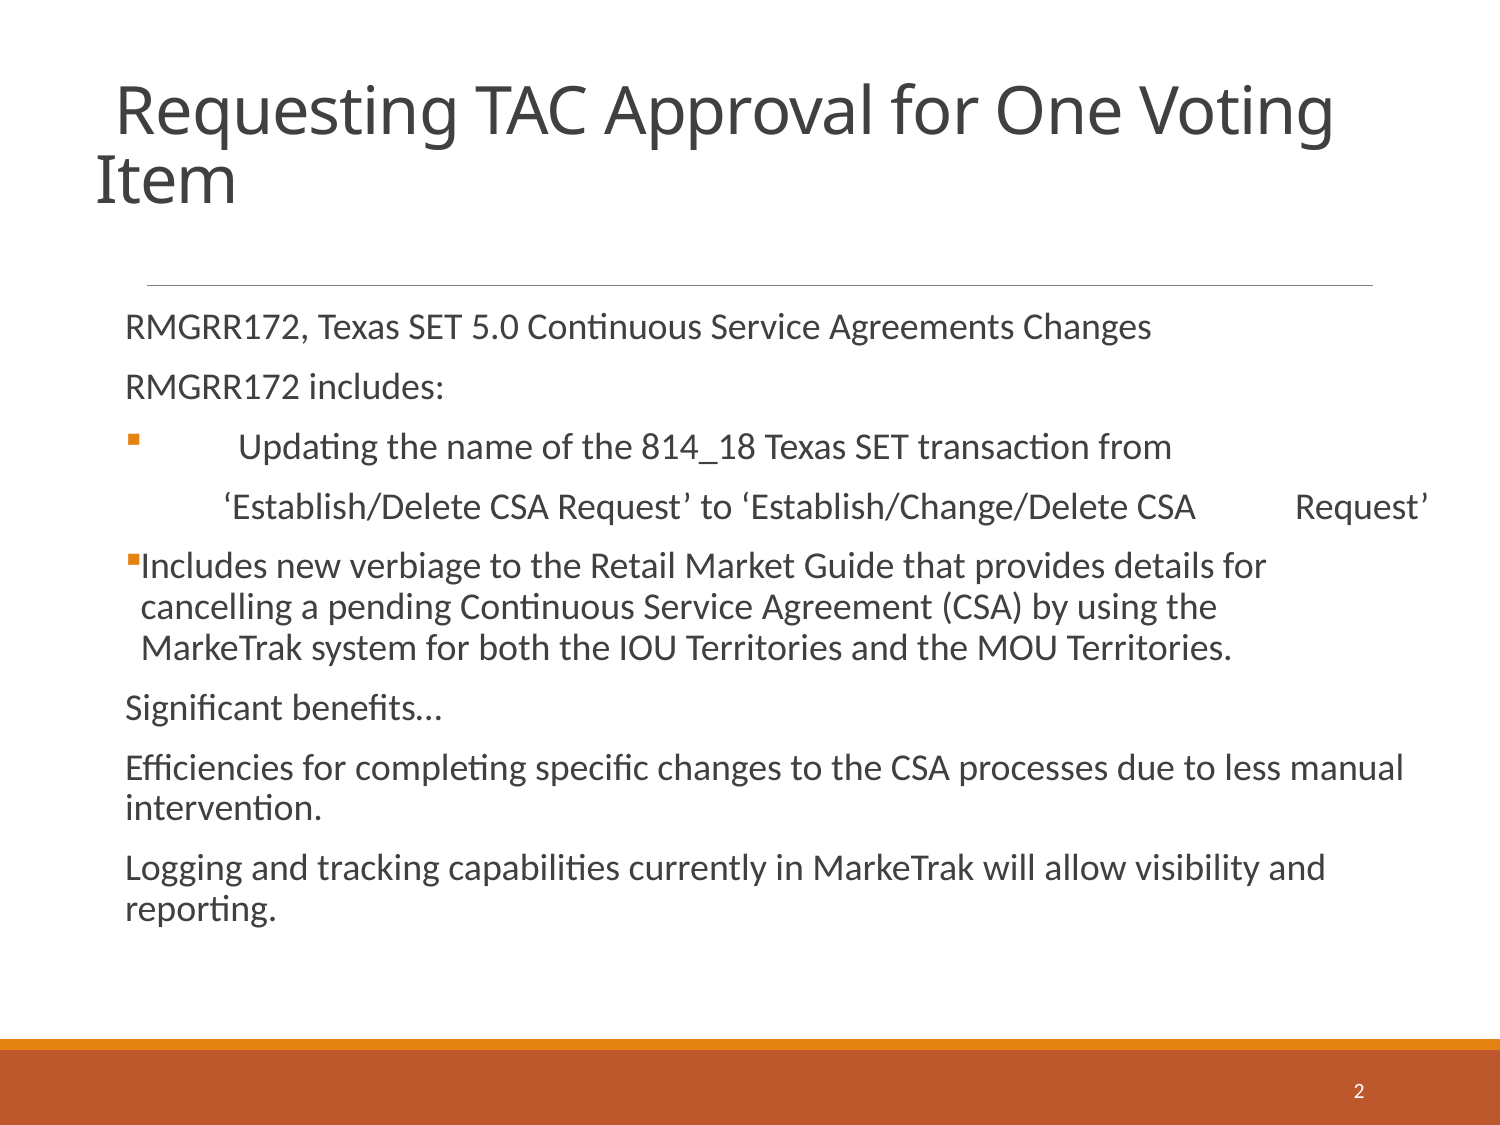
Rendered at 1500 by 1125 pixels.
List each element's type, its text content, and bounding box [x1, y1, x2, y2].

slide_number 2 [1218, 1059, 1380, 1120]
list RMGRR172, Texas SET 5.0 Continuous Service Agreements Changes RMGRR172 includes: Updating the name of the 814_18 Texas SET transaction from ‘Establish/Delete CSA Request’ to ‘Establish/Change/Delete CSA Request’ Includes new verbiage to the Retail Market Guide that provides details for cancelling a pending Continuous Service Agreement (CSA) by using the MarkeTrak system for both the IOU Territories and the MOU Territories. Significant benefits… Efficiencies for completing specific changes to the CSA processes due to less manual intervention. Logging and tracking capabilities currently in MarkeTrak will allow visibility and reporting. [125, 299, 1438, 950]
title Requesting TAC Approval for One Voting Item [80, 62, 1450, 225]
